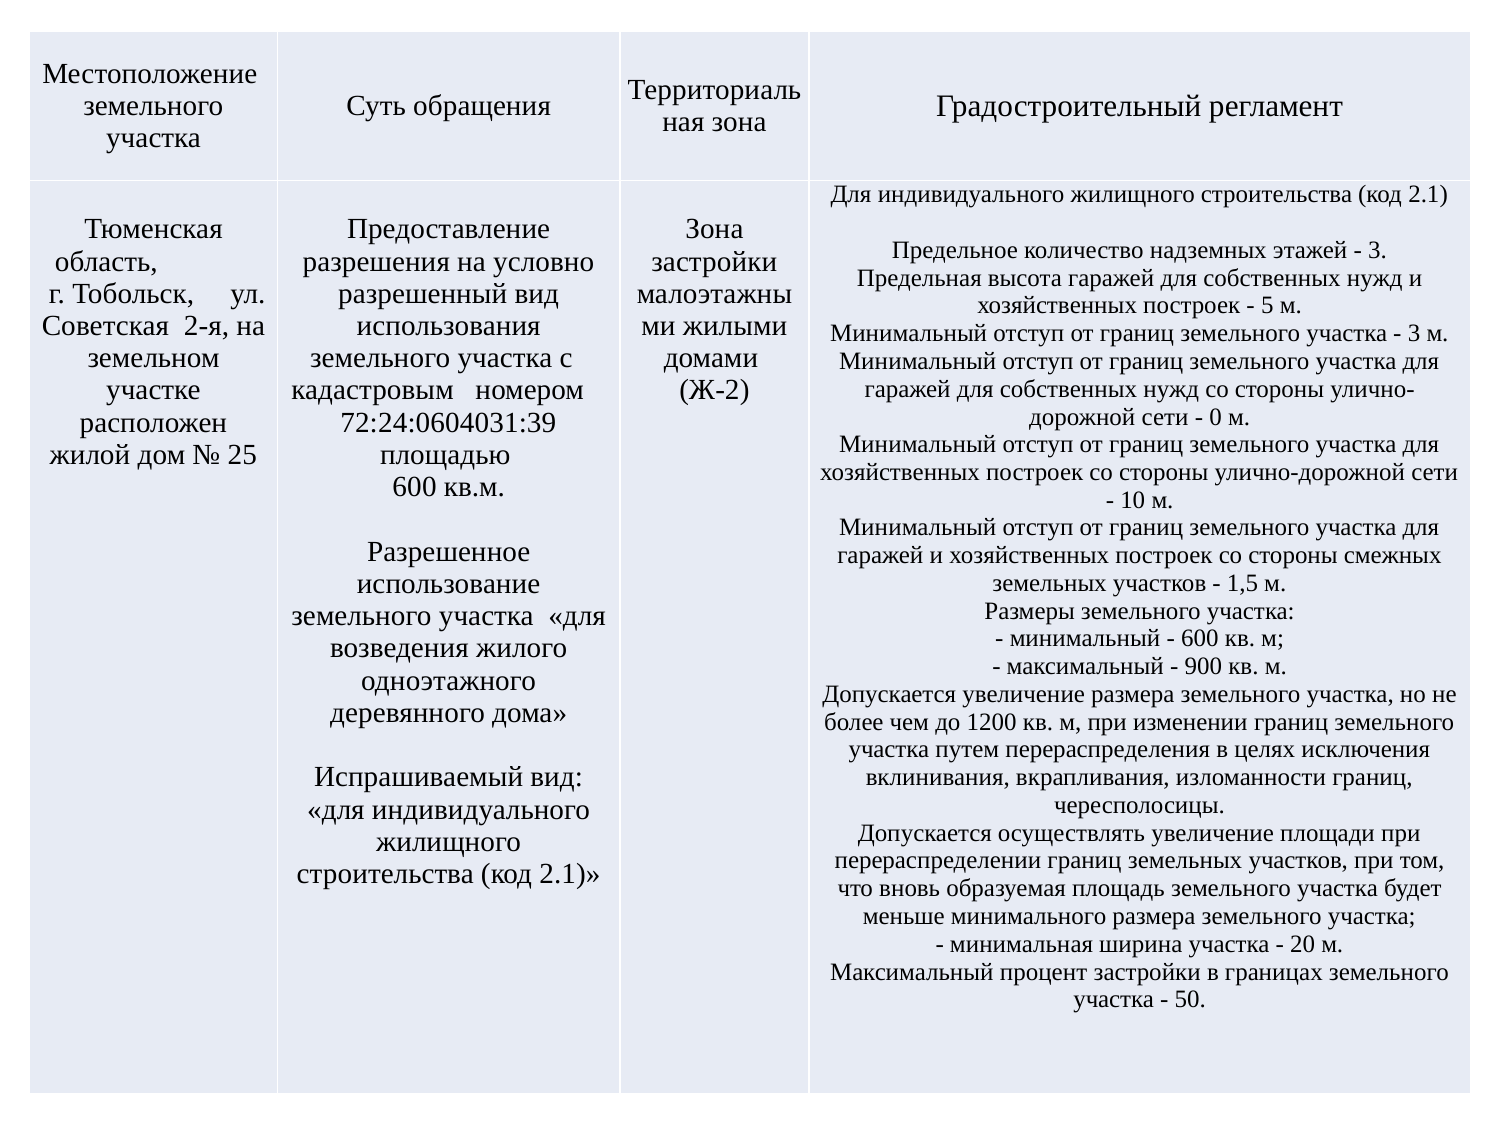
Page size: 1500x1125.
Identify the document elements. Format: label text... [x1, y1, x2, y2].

table_header Территориальная зона [621, 32, 808, 180]
table_header Местоположение земельного участка [30, 32, 277, 180]
table_cell Для индивидуального жилищного строительства (код 2.1) Предельное количество надземных этажей - 3. Предельная высота гаражей для собственных нужд и хозяйственных построек - 5 м. Минимальный отступ от границ земельного участка - 3 м. Минимальный отступ от границ земельного участка для гаражей для собственных нужд со стороны улично-дорожной сети - 0 м. Минимальный отступ от границ земельного участка для хозяйственных построек со стороны улично-дорожной сети - 10 м. Минимальный отступ от границ земельного участка для гаражей и хозяйственных построек со стороны смежных земельных участков - 1,5 м. Размеры земельного участка: - минимальный - 600 кв. м; - максимальный - 900 кв. м. Допускается увеличение размера земельного участка, но не более чем до 1200 кв. м, при изменении границ земельного участка путем перераспределения в целях исключения вклинивания, вкрапливания, изломанности границ, чересполосицы. Допускается осуществлять увеличение площади при перераспределении границ земельных участков, при том, что вновь образуемая площадь земельного участка будет меньше минимального размера земельного участка; - минимальная ширина участка - 20 м. Максимальный процент застройки в границах земельного участка - 50. [810, 181, 1470, 1093]
table_cell Тюменская область, г. Тобольск, ул. Советская 2-я, на земельном участке расположен жилой дом № 25 [30, 181, 277, 1093]
table_cell Предоставление разрешения на условно разрешенный вид использования земельного участка с кадастровым номером 72:24:0604031:39 площадью 600 кв.м. Разрешенное использование земельного участка «для возведения жилого одноэтажного деревянного дома» Испрашиваемый вид: «для индивидуального жилищного строительства (код 2.1)» [278, 181, 619, 1093]
table_header Суть обращения [278, 32, 619, 180]
table_header Градостроительный регламент [810, 32, 1470, 180]
table_cell Зона застройки малоэтажными жилыми домами (Ж-2) [621, 181, 808, 1093]
